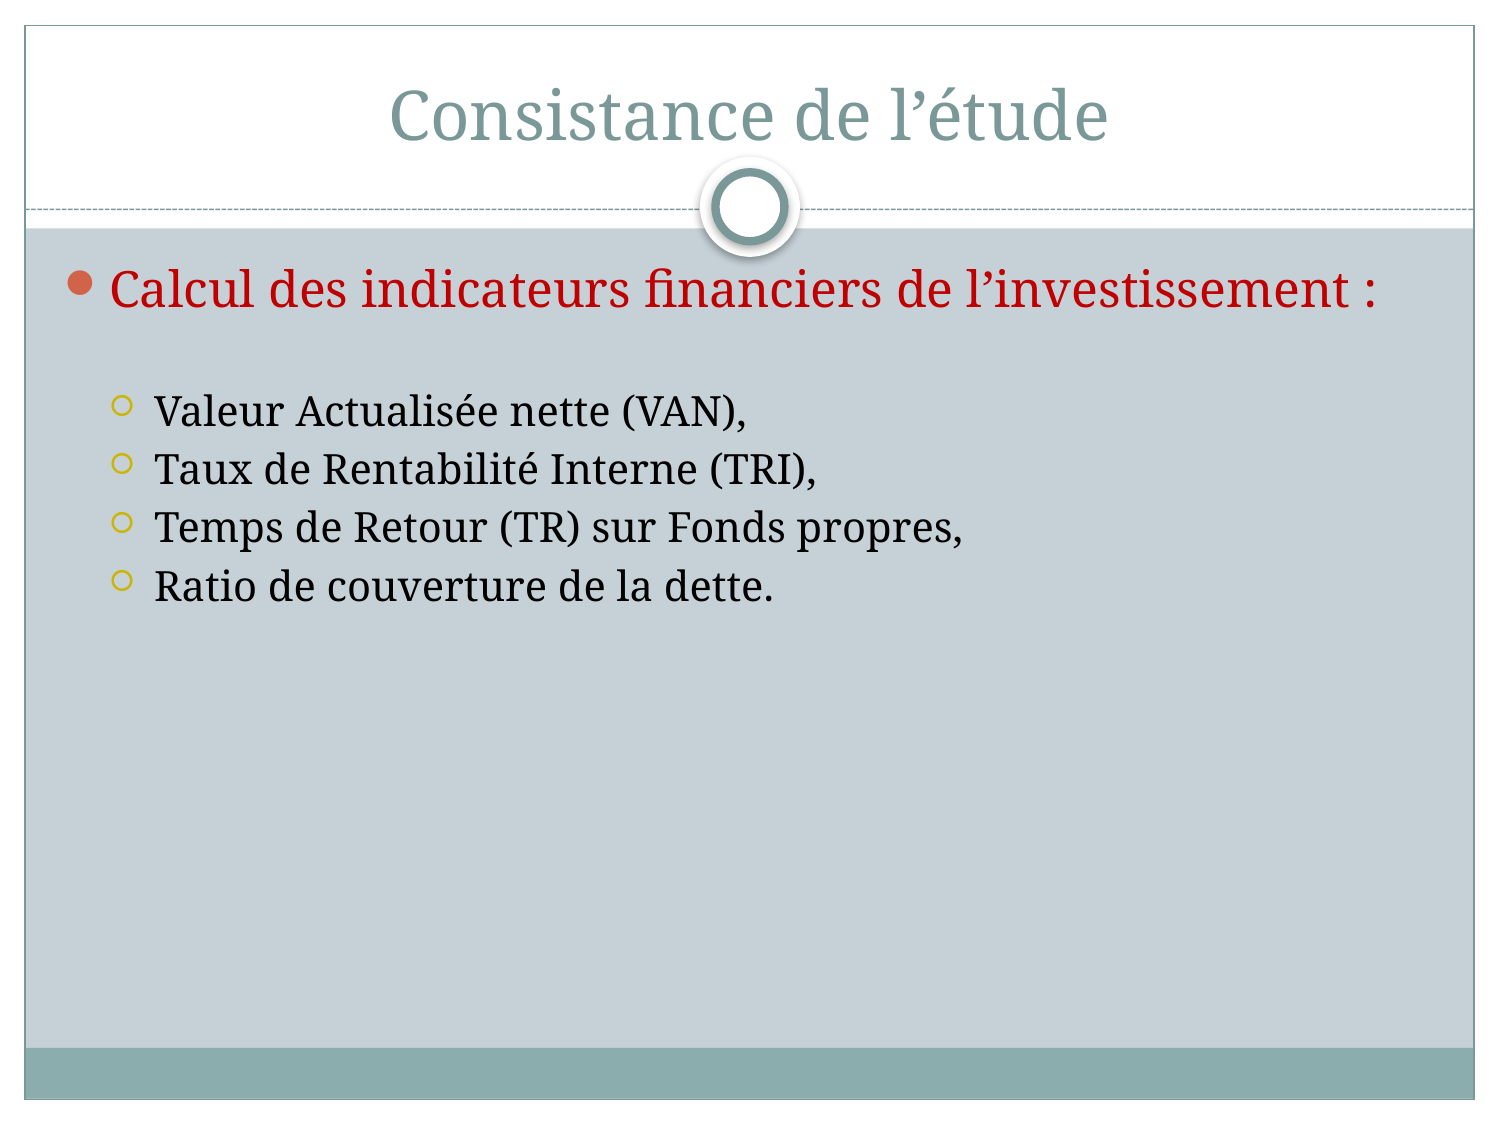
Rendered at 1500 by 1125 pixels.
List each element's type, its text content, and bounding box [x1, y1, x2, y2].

list Calcul des indicateurs financiers de l’investissement : Valeur Actualisée nette (VAN), Taux de Rentabilité Interne (TRI), Temps de Retour (TR) sur Fonds propres, Ratio de couverture de la dette. [49, 250, 1445, 1001]
title Consistance de l’étude [49, 37, 1450, 162]
